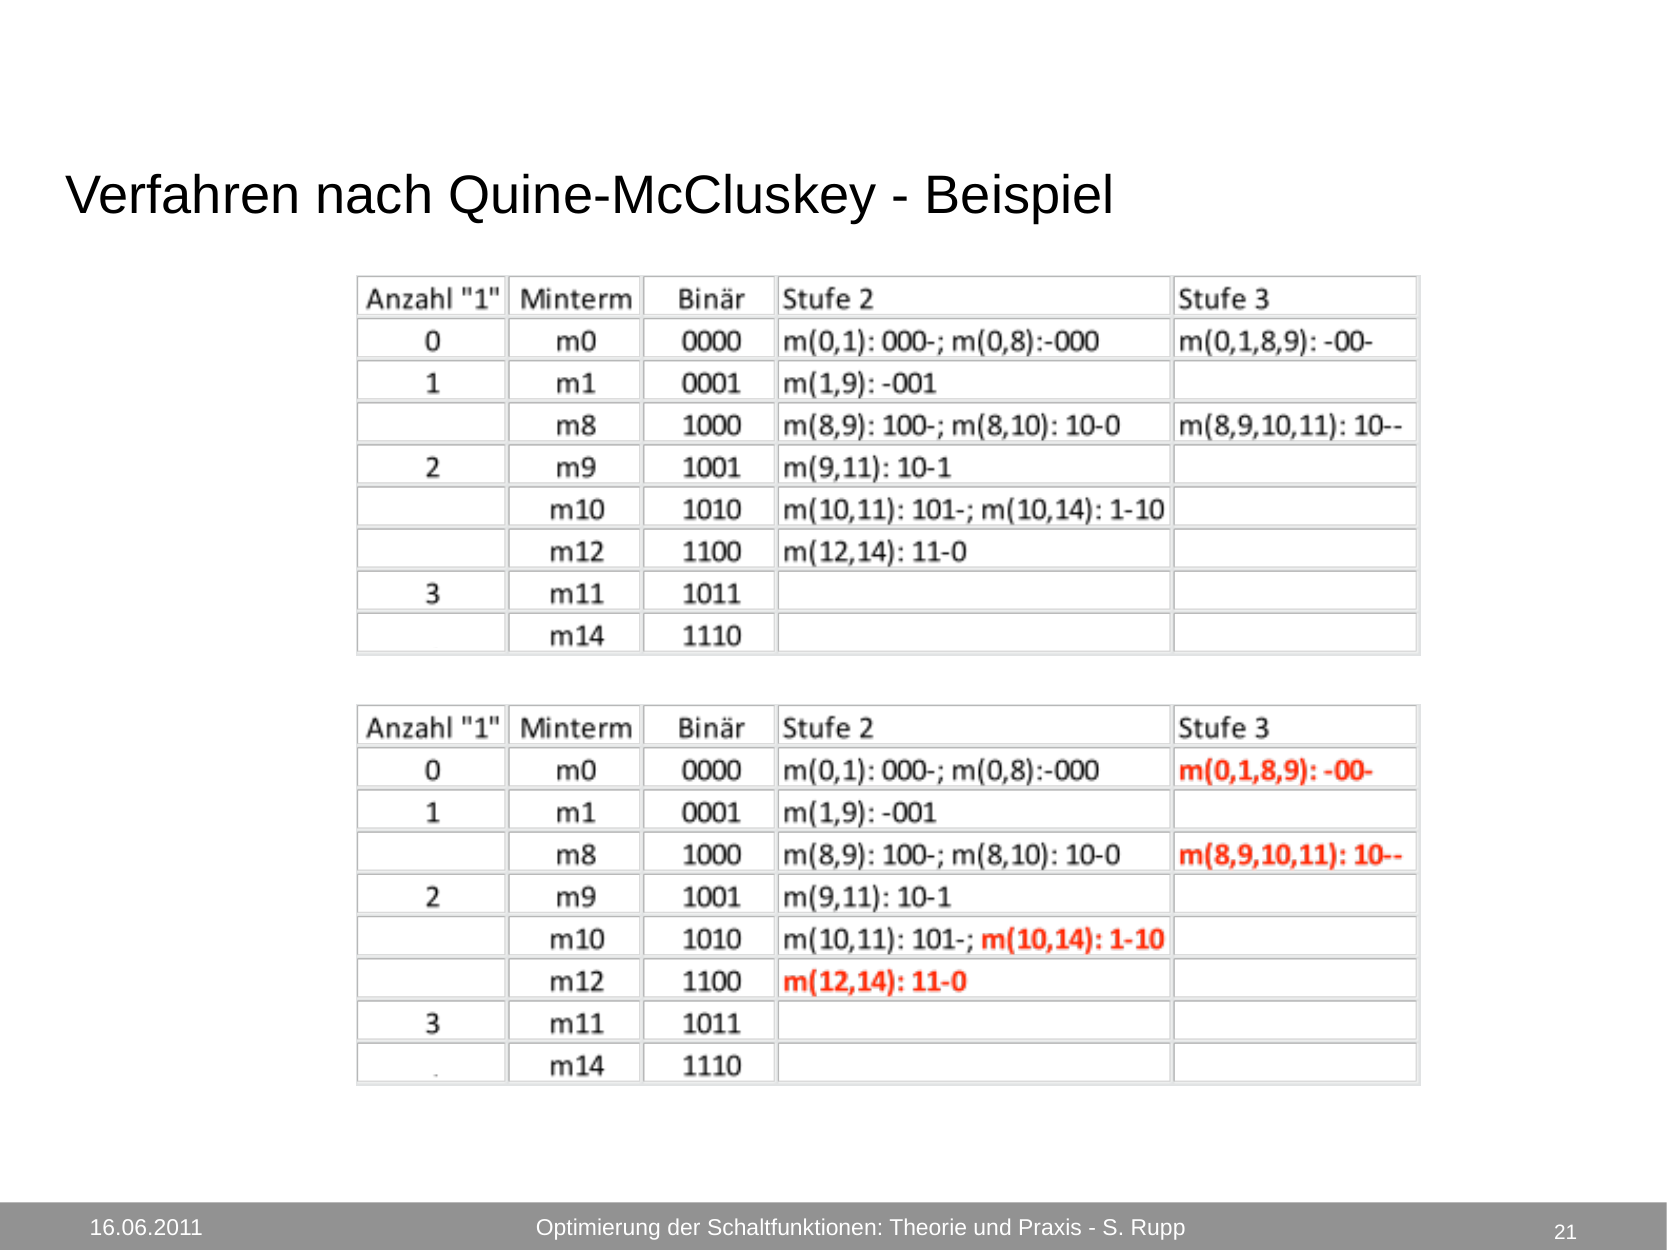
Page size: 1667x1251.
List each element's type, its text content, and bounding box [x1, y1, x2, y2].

picture [356, 704, 1421, 1086]
slide_number 21 [1542, 1211, 1584, 1250]
title Verfahren nach Quine-McCluskey - Beispiel [58, 138, 1450, 245]
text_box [356, 275, 1421, 657]
